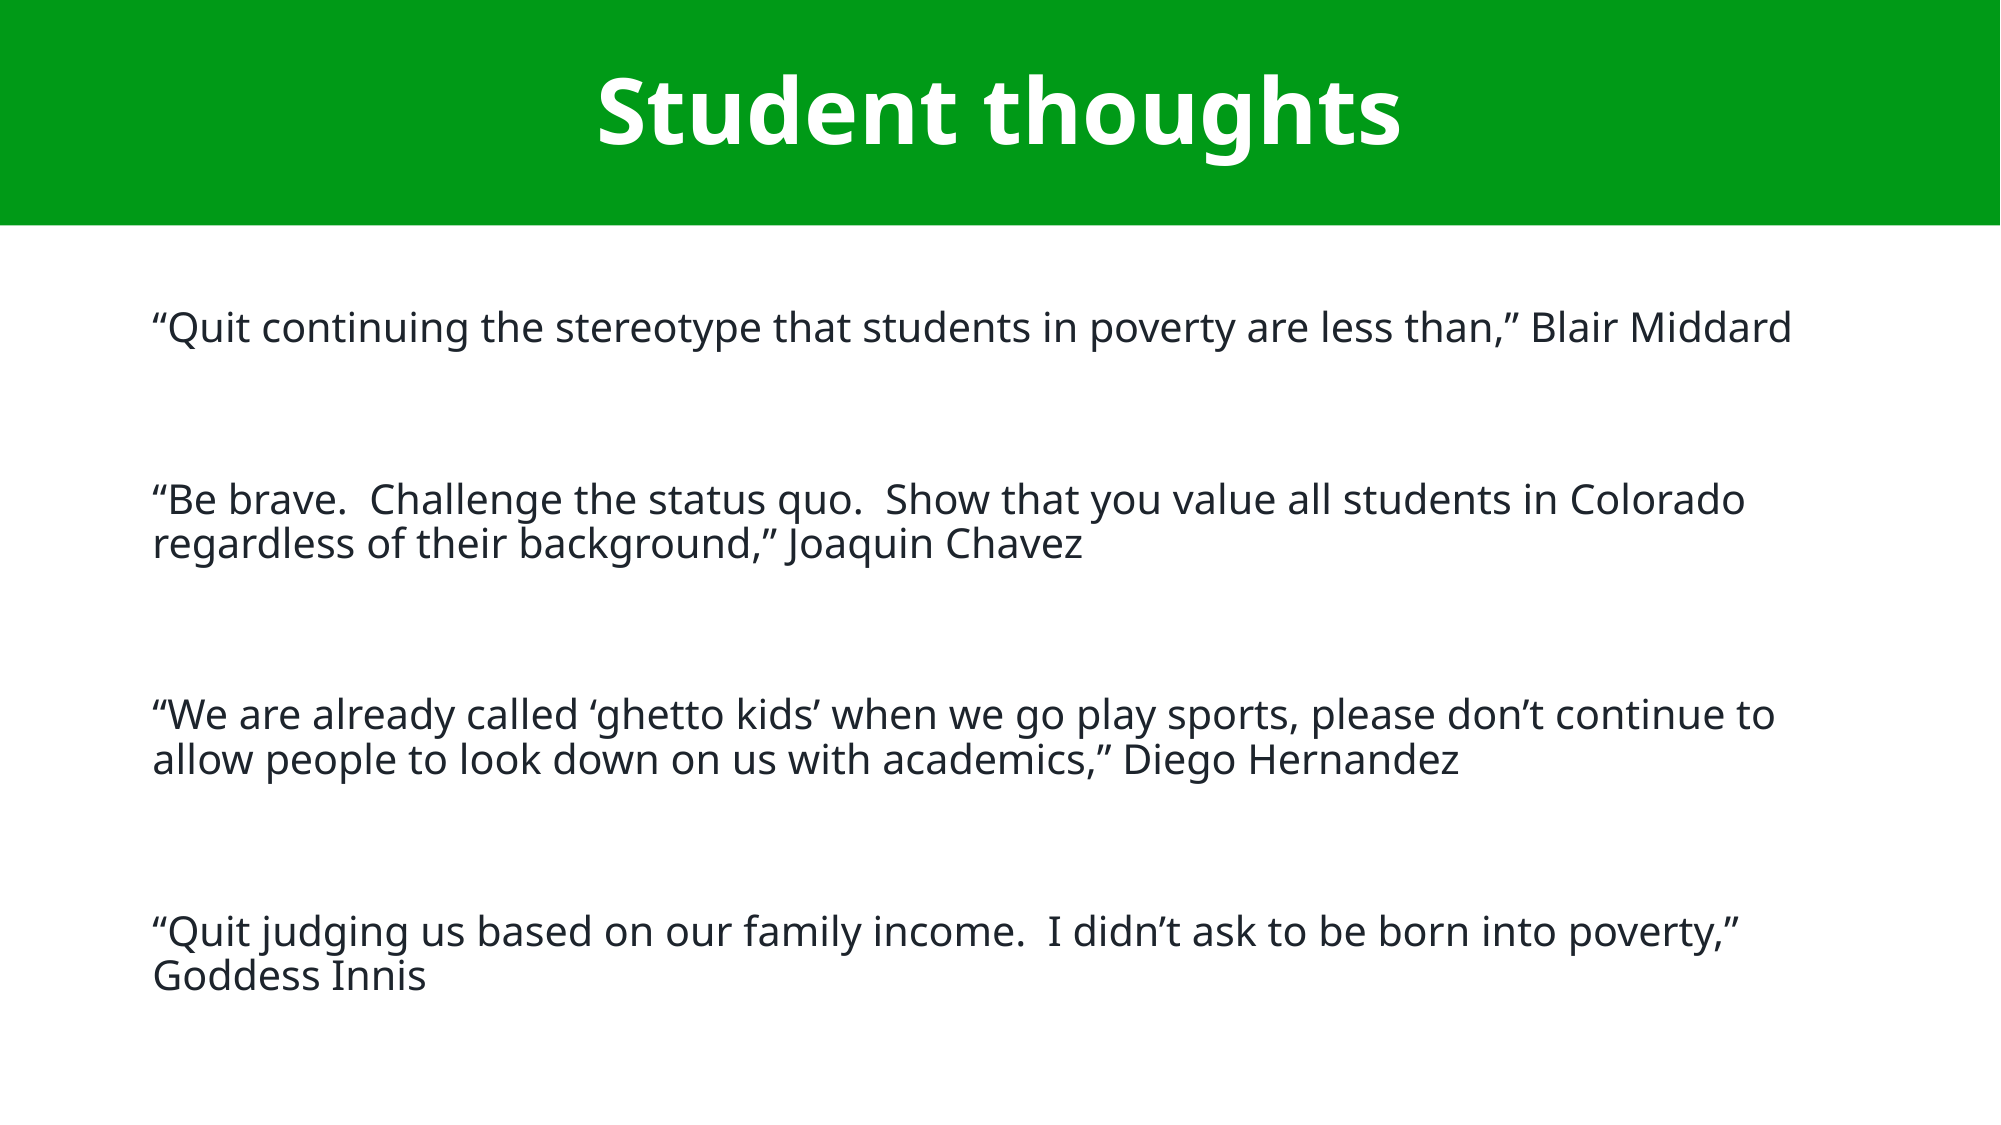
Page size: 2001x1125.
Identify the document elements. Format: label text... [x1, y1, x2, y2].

list “Quit continuing the stereotype that students in poverty are less than,” Blair Middard “Be brave. Challenge the status quo. Show that you value all students in Colorado regardless of their background,” Joaquin Chavez “We are already called ‘ghetto kids’ when we go play sports, please don’t continue to allow people to look down on us with academics,” Diego Hernandez “Quit judging us based on our family income. I didn’t ask to be born into poverty,” Goddess Innis [137, 299, 1863, 1014]
title Student thoughts [137, 30, 1863, 200]
